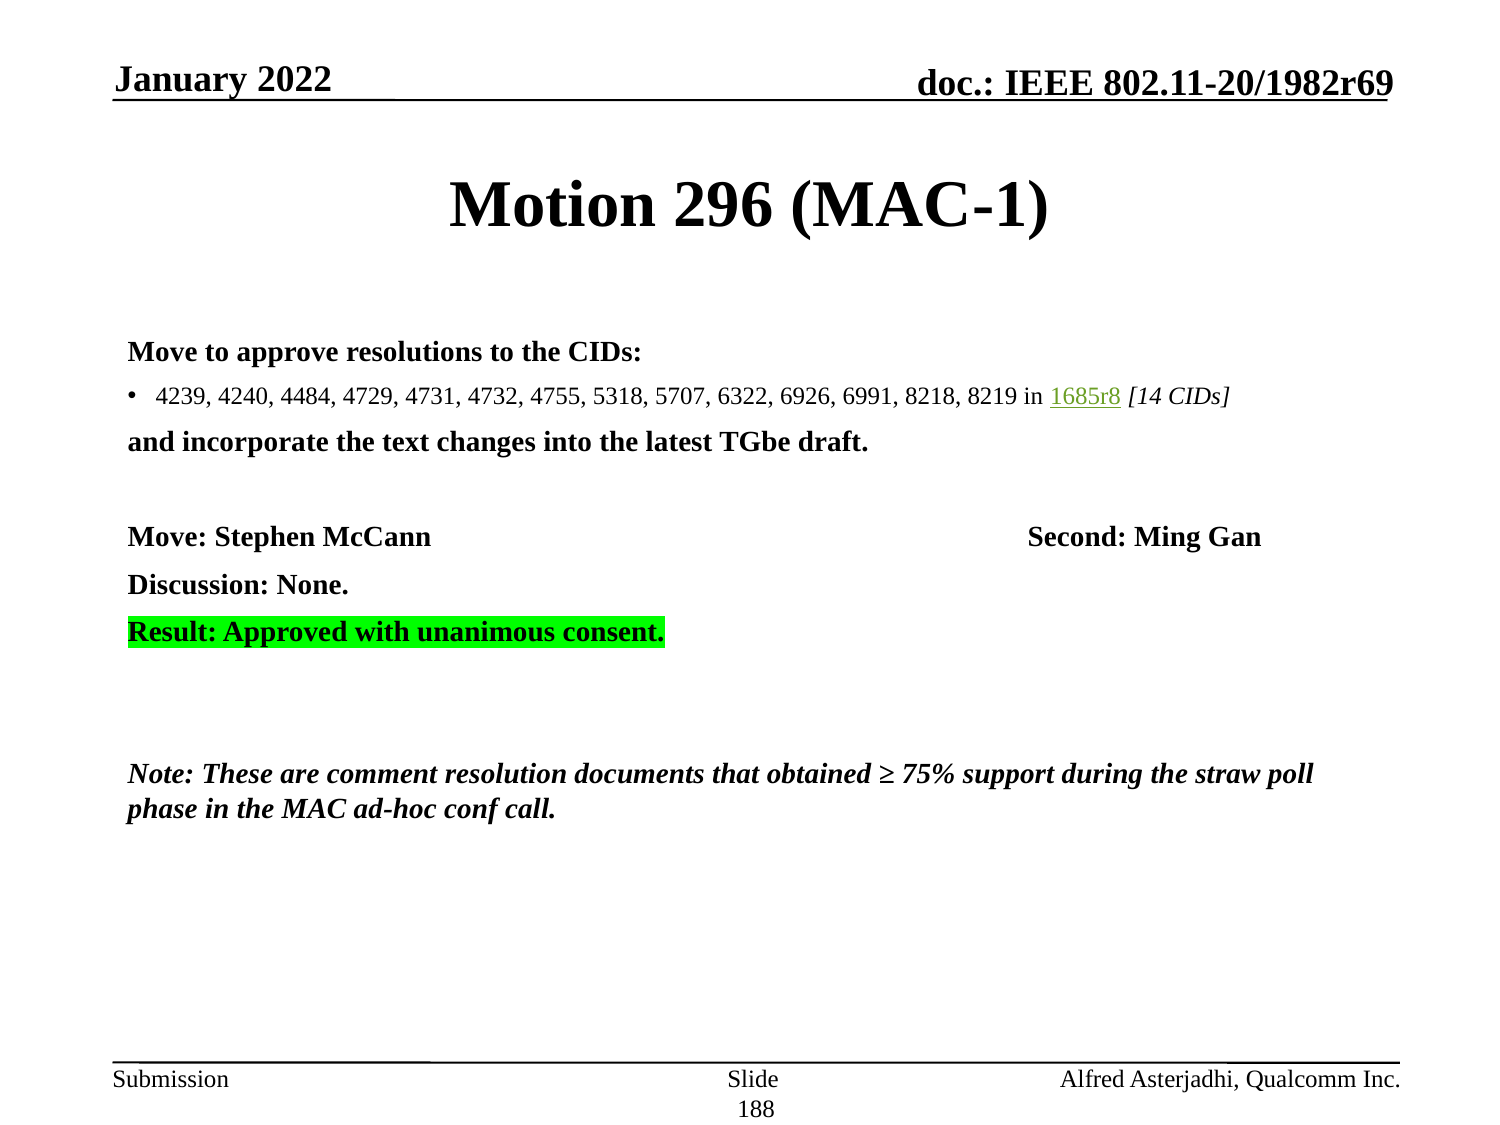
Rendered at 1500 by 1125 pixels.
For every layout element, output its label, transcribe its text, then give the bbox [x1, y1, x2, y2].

title Motion 296 (MAC-1) [112, 112, 1388, 288]
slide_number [114, 54, 423, 100]
list Move to approve resolutions to the CIDs: 4239, 4240, 4484, 4729, 4731, 4732, 4755, 5318, 5707, 6322, 6926, 6991, 8218, 8219 in 1685r8 [14 CIDs] and incorporate the text changes into the latest TGbe draft. Move: Stephen McCann Second: Ming Gan Discussion: None. Result: Approved with unanimous consent. Note: These are comment resolution documents that obtained ≥ 75% support during the straw poll phase in the MAC ad-hoc conf call. [112, 324, 1388, 1063]
slide_number Slide 188 [712, 1061, 800, 1123]
footer Alfred Asterjadhi, Qualcomm Inc. [878, 1061, 1402, 1093]
